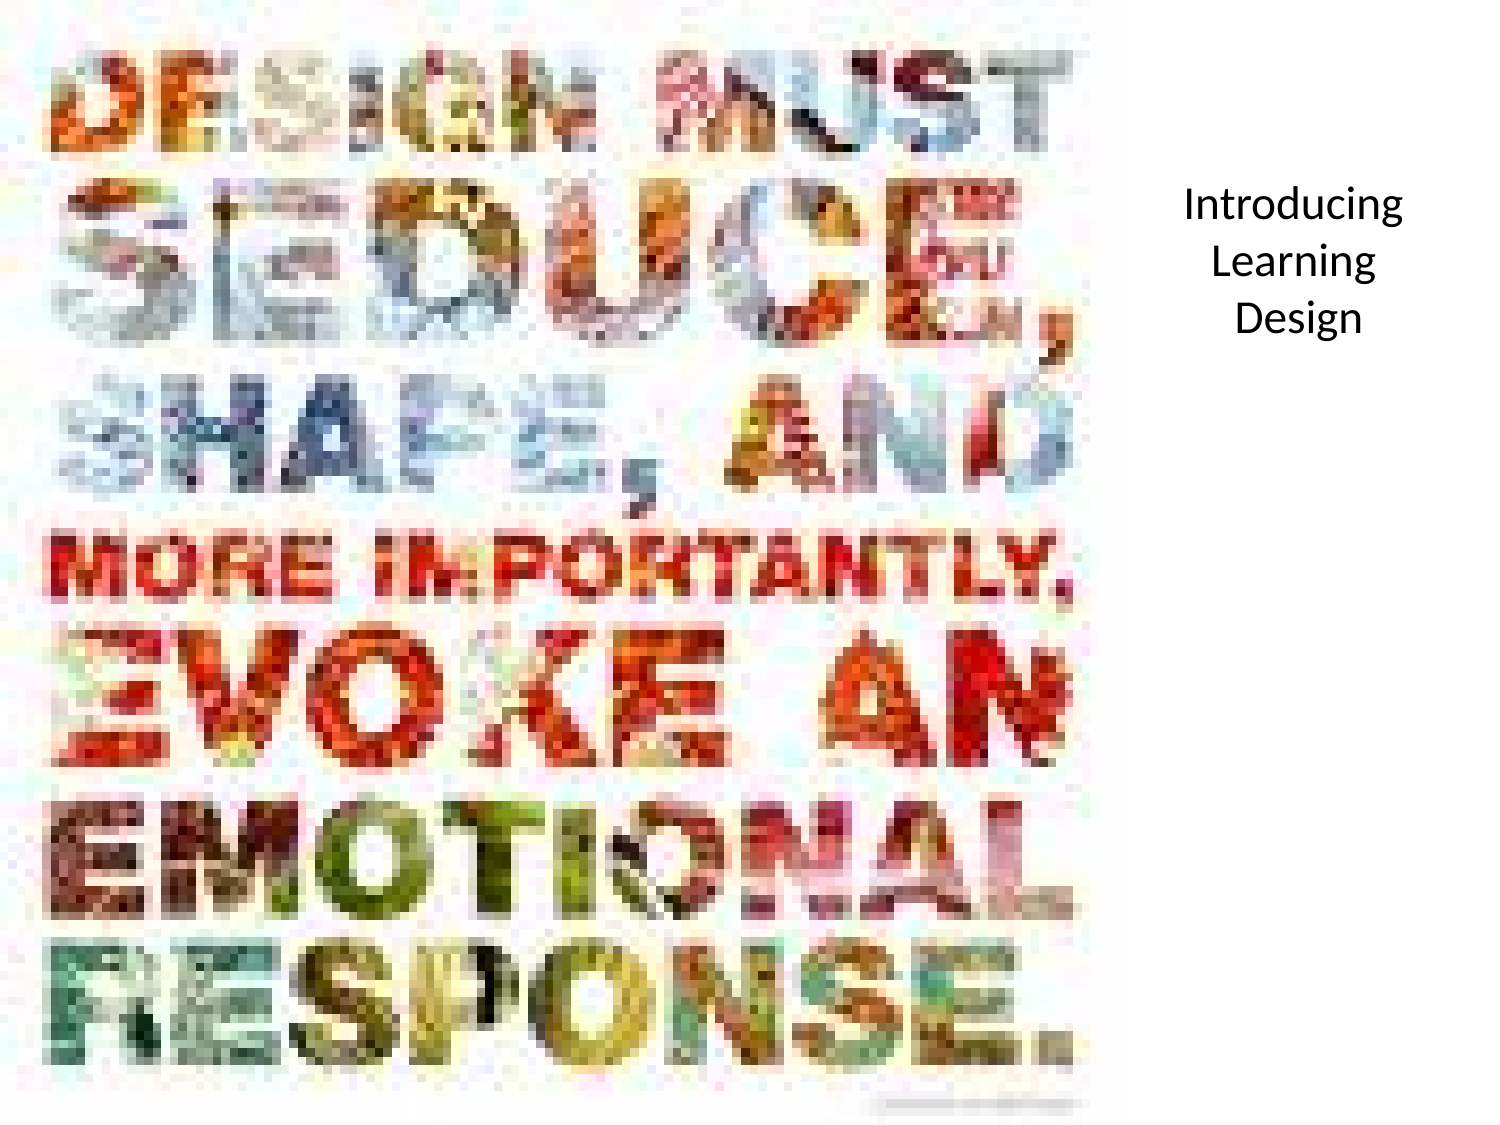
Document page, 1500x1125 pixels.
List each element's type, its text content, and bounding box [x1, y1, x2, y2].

picture [0, 0, 1126, 1125]
title Introducing Learning Design [1129, 164, 1500, 352]
